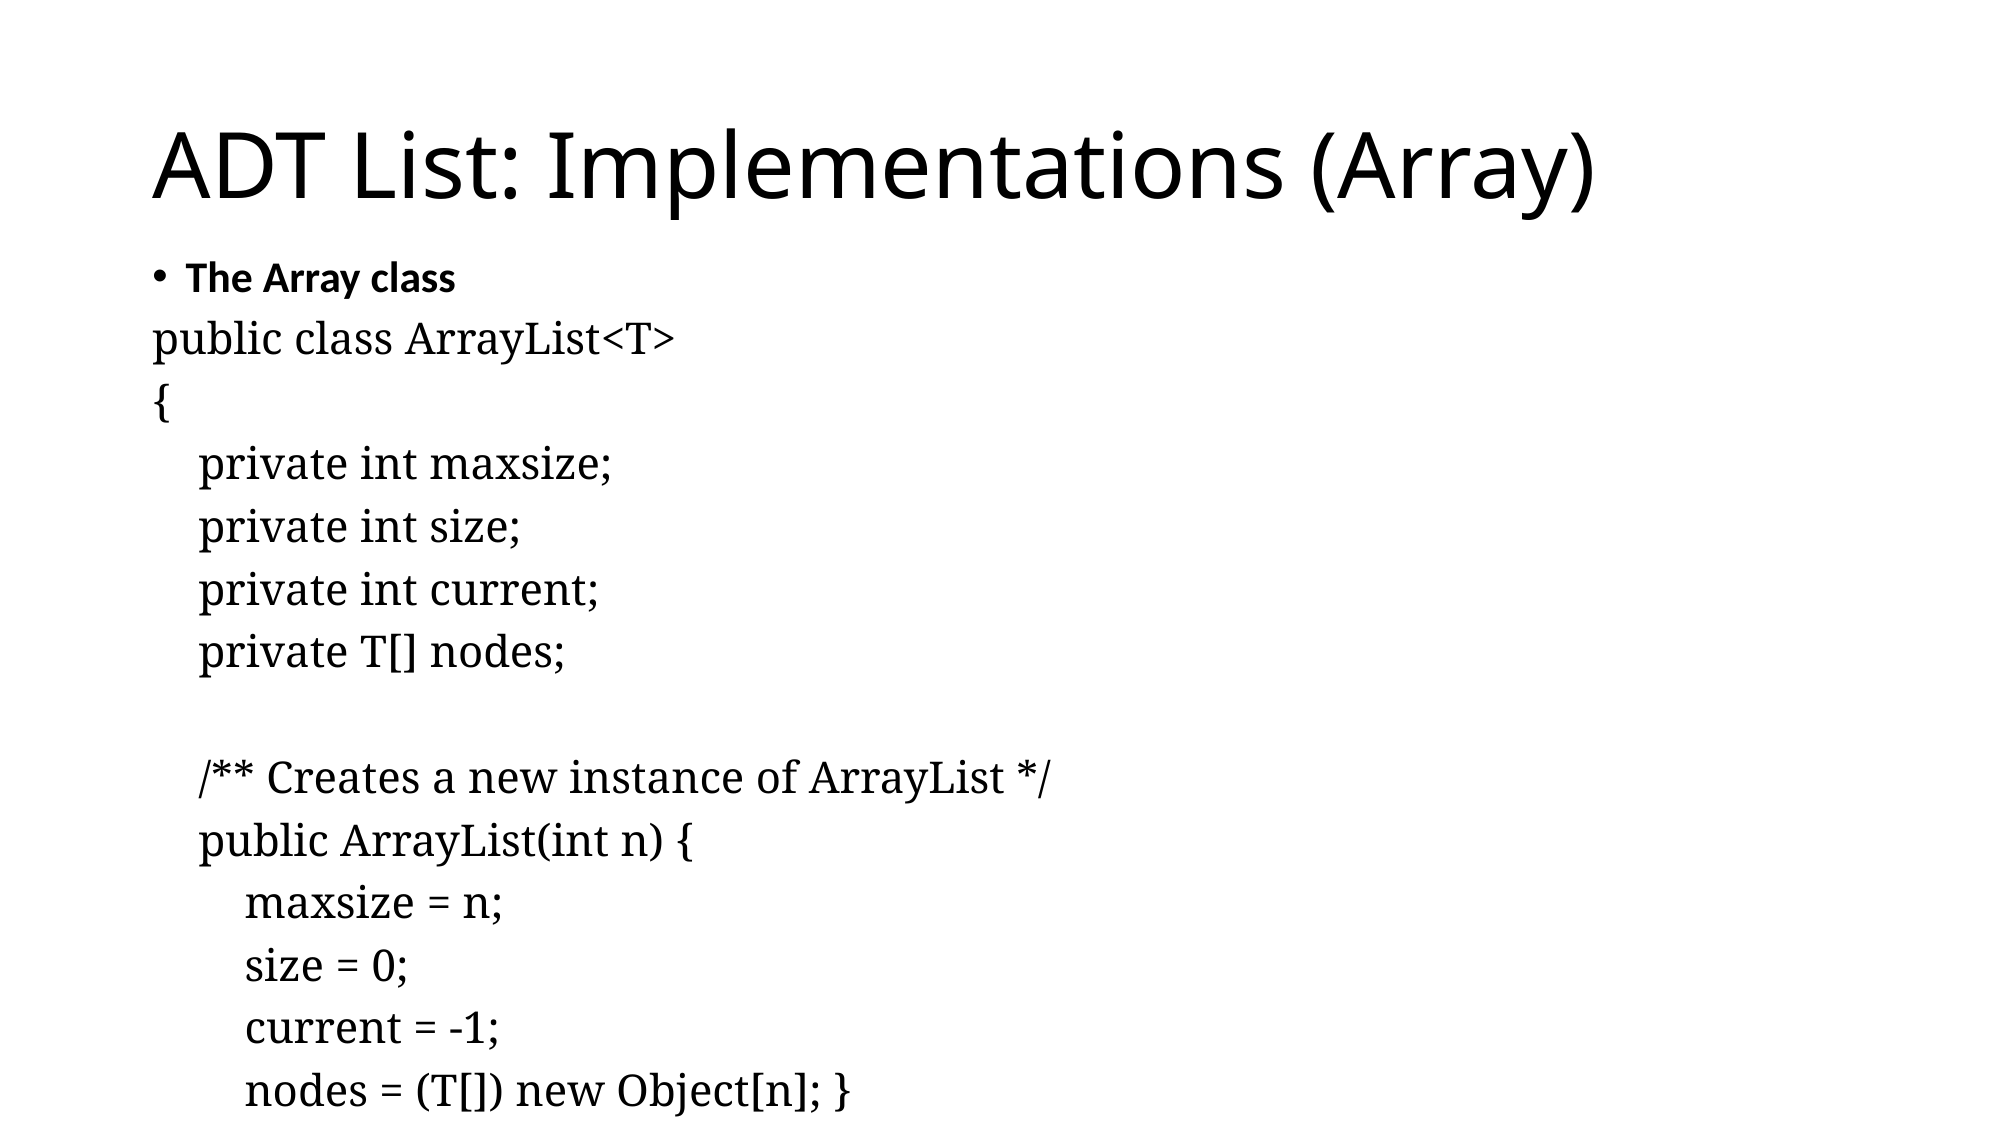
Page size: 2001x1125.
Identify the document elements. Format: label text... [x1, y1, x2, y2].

list The Array class public class ArrayList<T> { private int maxsize; private int size; private int current; private T[] nodes; /** Creates a new instance of ArrayList */ public ArrayList(int n) { maxsize = n; size = 0; current = -1; nodes = (T[]) new Object[n]; } [137, 246, 1863, 1125]
title ADT List: Implementations (Array) [137, 59, 1863, 246]
